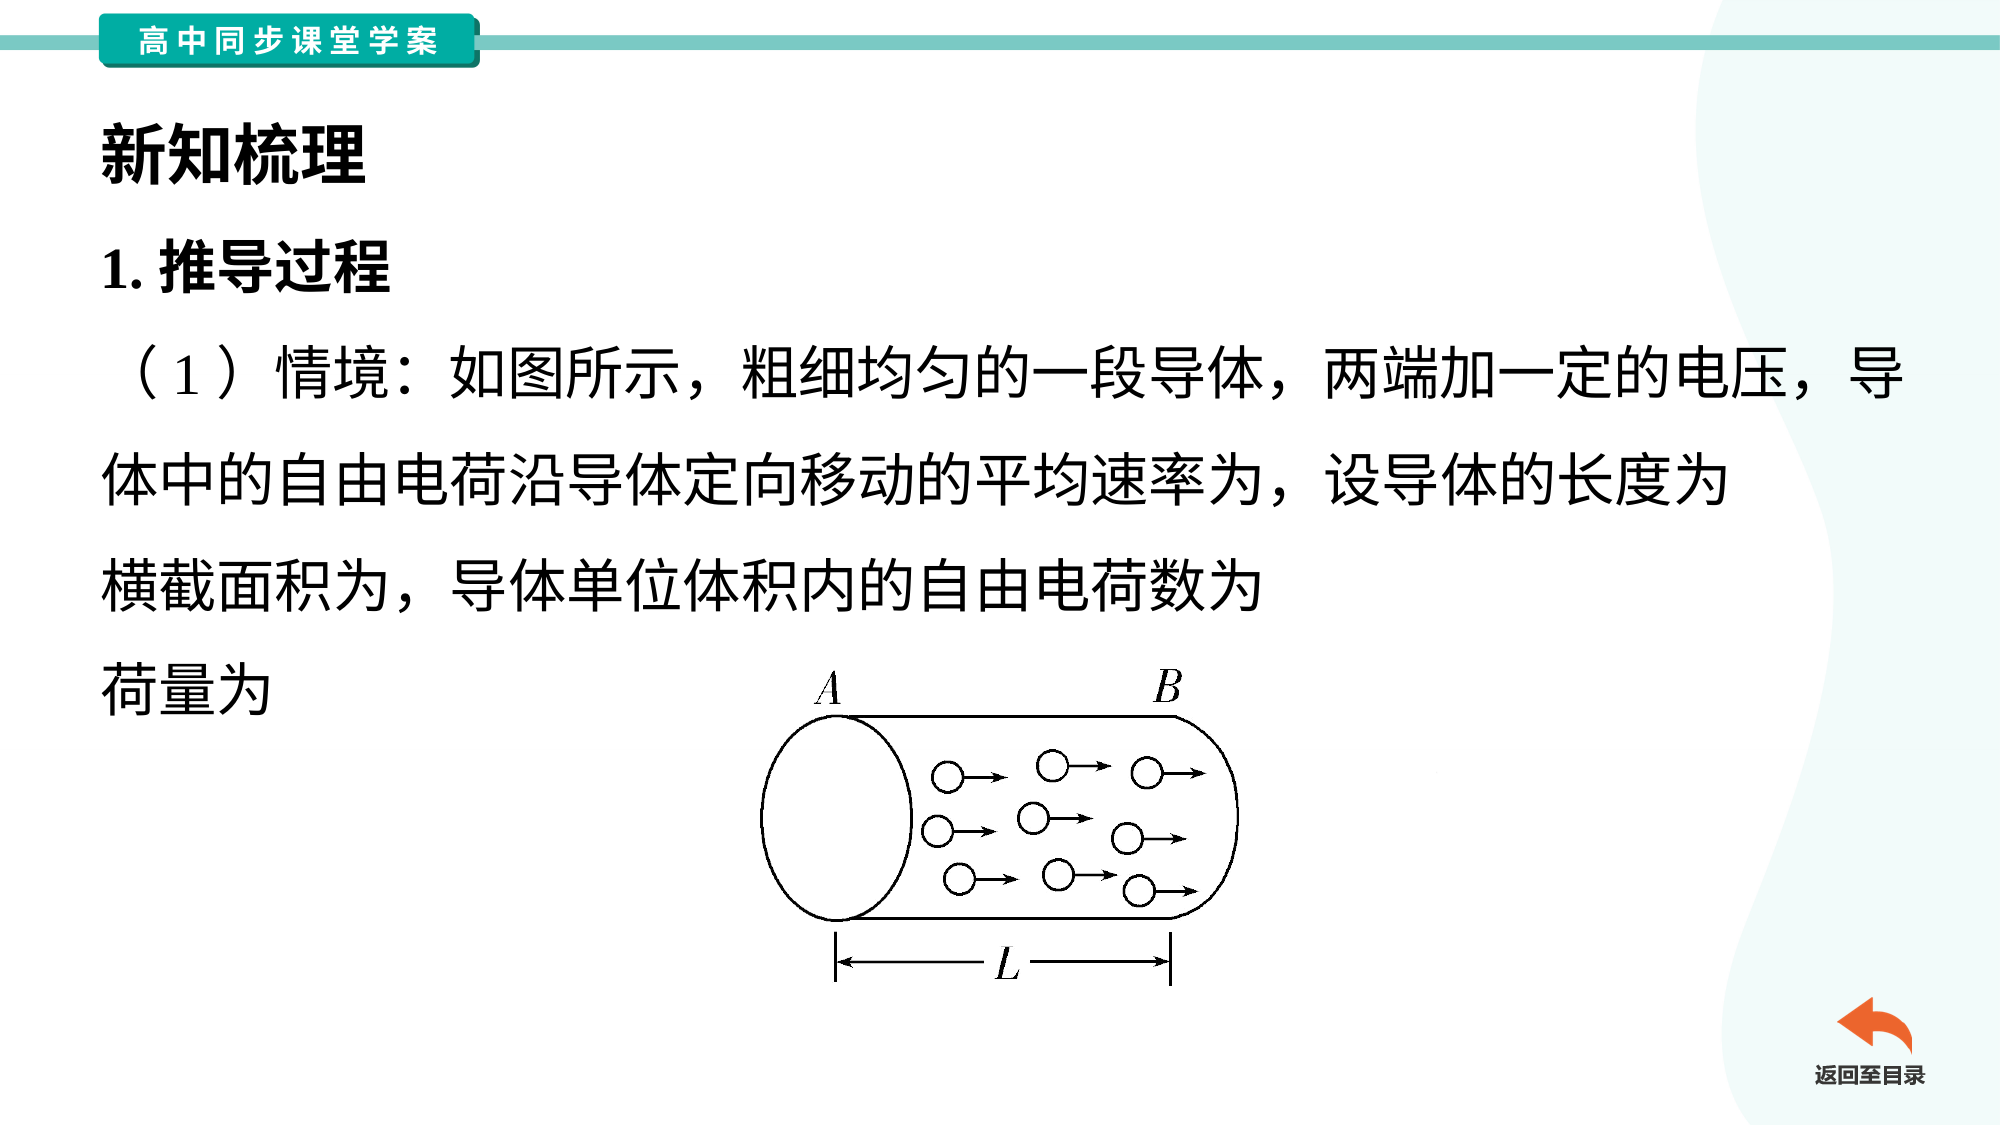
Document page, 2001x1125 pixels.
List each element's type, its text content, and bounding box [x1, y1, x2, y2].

picture [0, 0, 2000, 1125]
text_box 新知梳理 [100, 76, 1899, 254]
